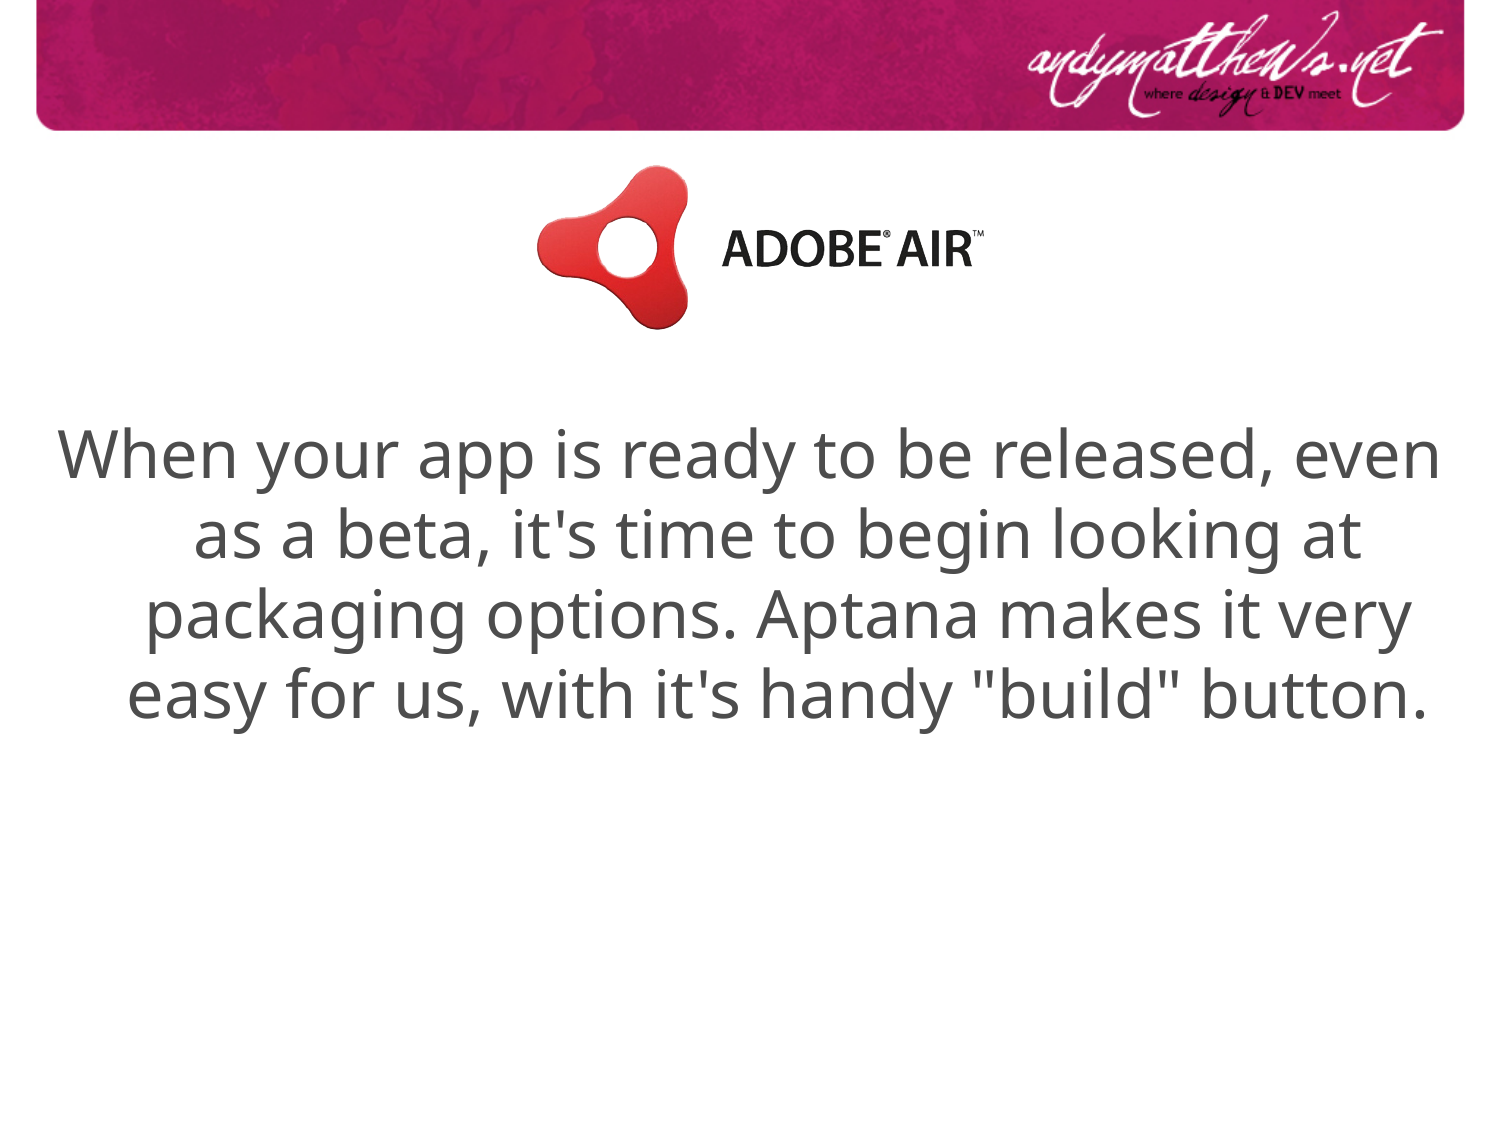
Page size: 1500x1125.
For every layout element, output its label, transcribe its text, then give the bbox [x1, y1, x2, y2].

picture [0, 0, 1500, 1125]
list When your app is ready to be released, even as a beta, it's time to begin looking at packaging options. Aptana makes it very easy for us, with it's handy "build" button. [37, 403, 1465, 825]
